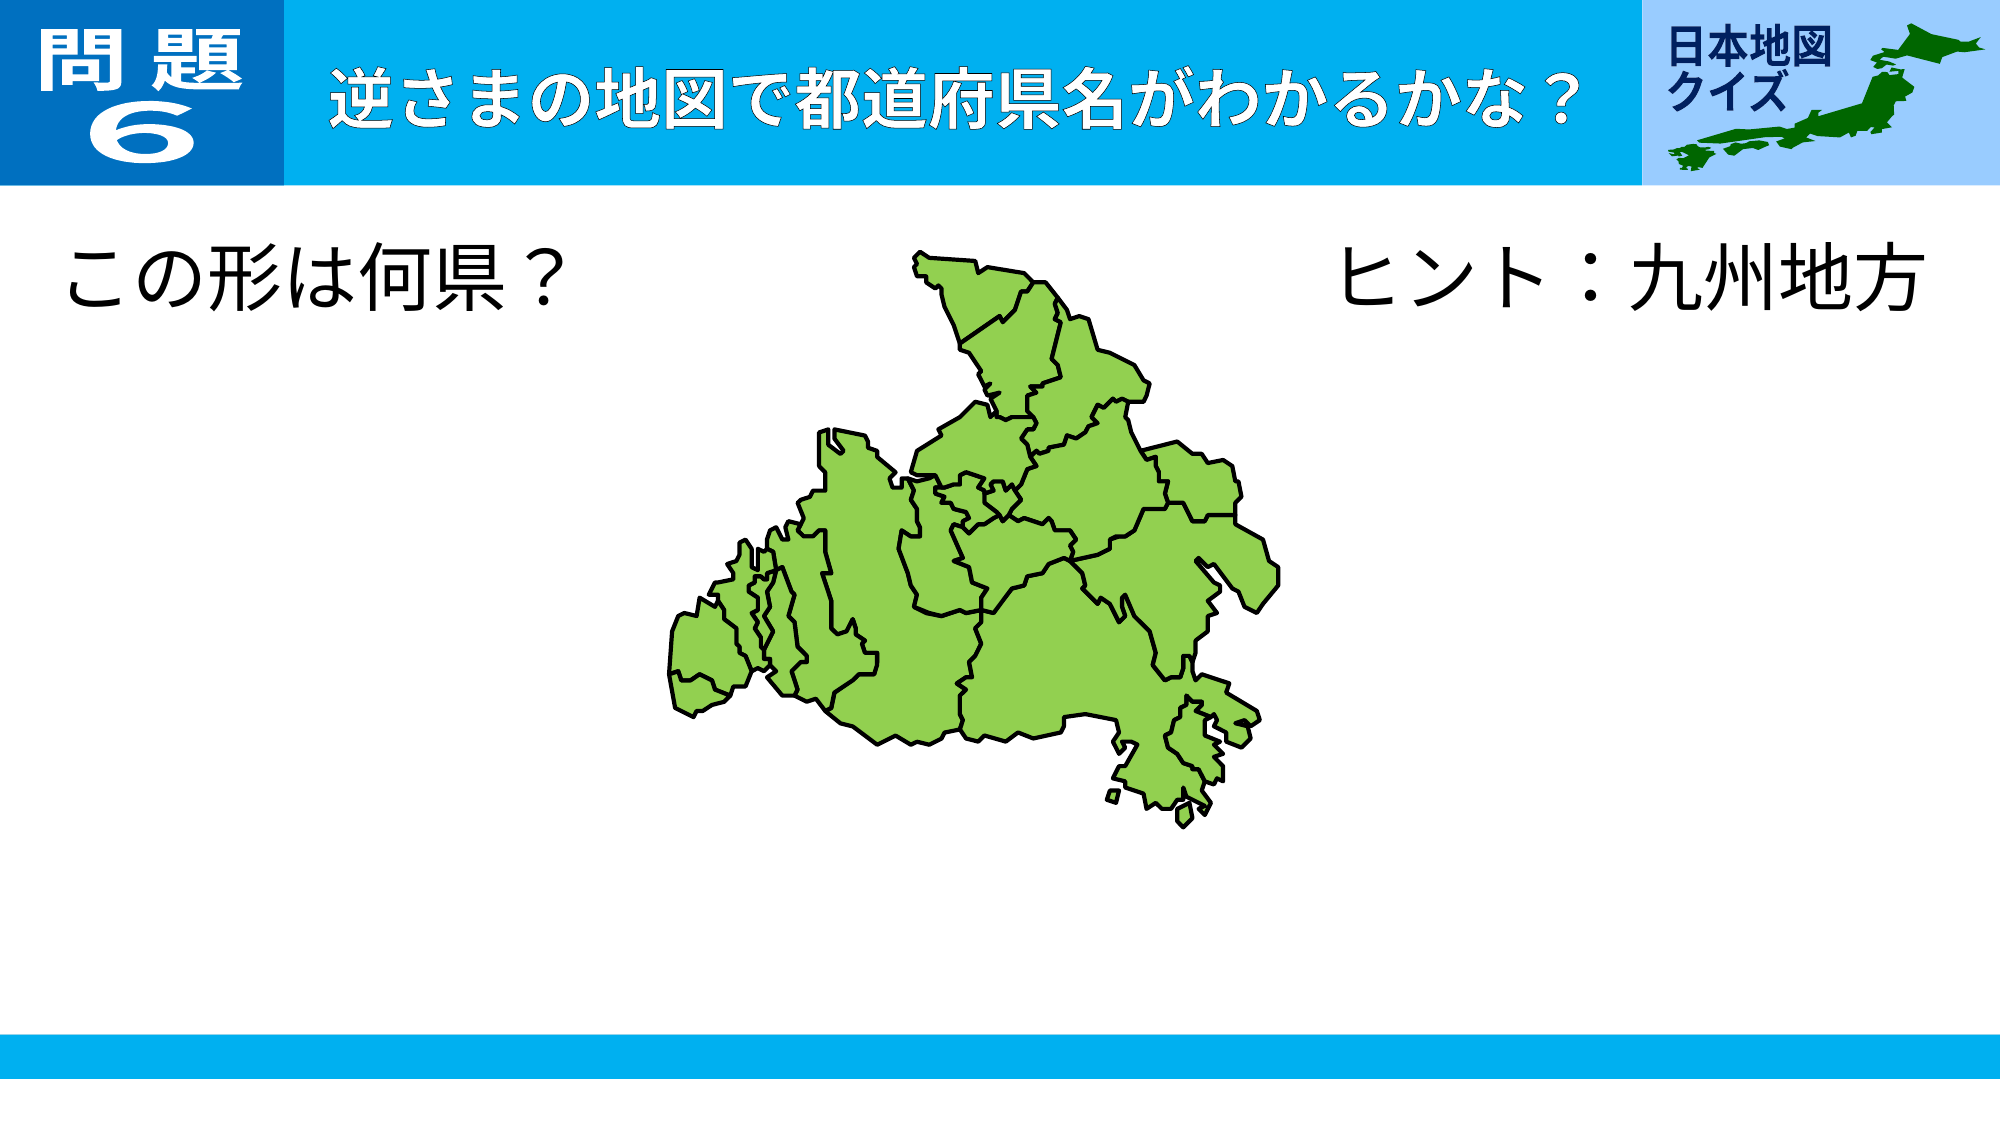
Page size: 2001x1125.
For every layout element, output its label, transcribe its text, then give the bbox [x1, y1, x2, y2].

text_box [668, 251, 1279, 828]
text_box [0, 1034, 2000, 1079]
text_box ヒント：九州地方 [1313, 222, 1943, 328]
text_box この形は何県？ [43, 222, 598, 328]
